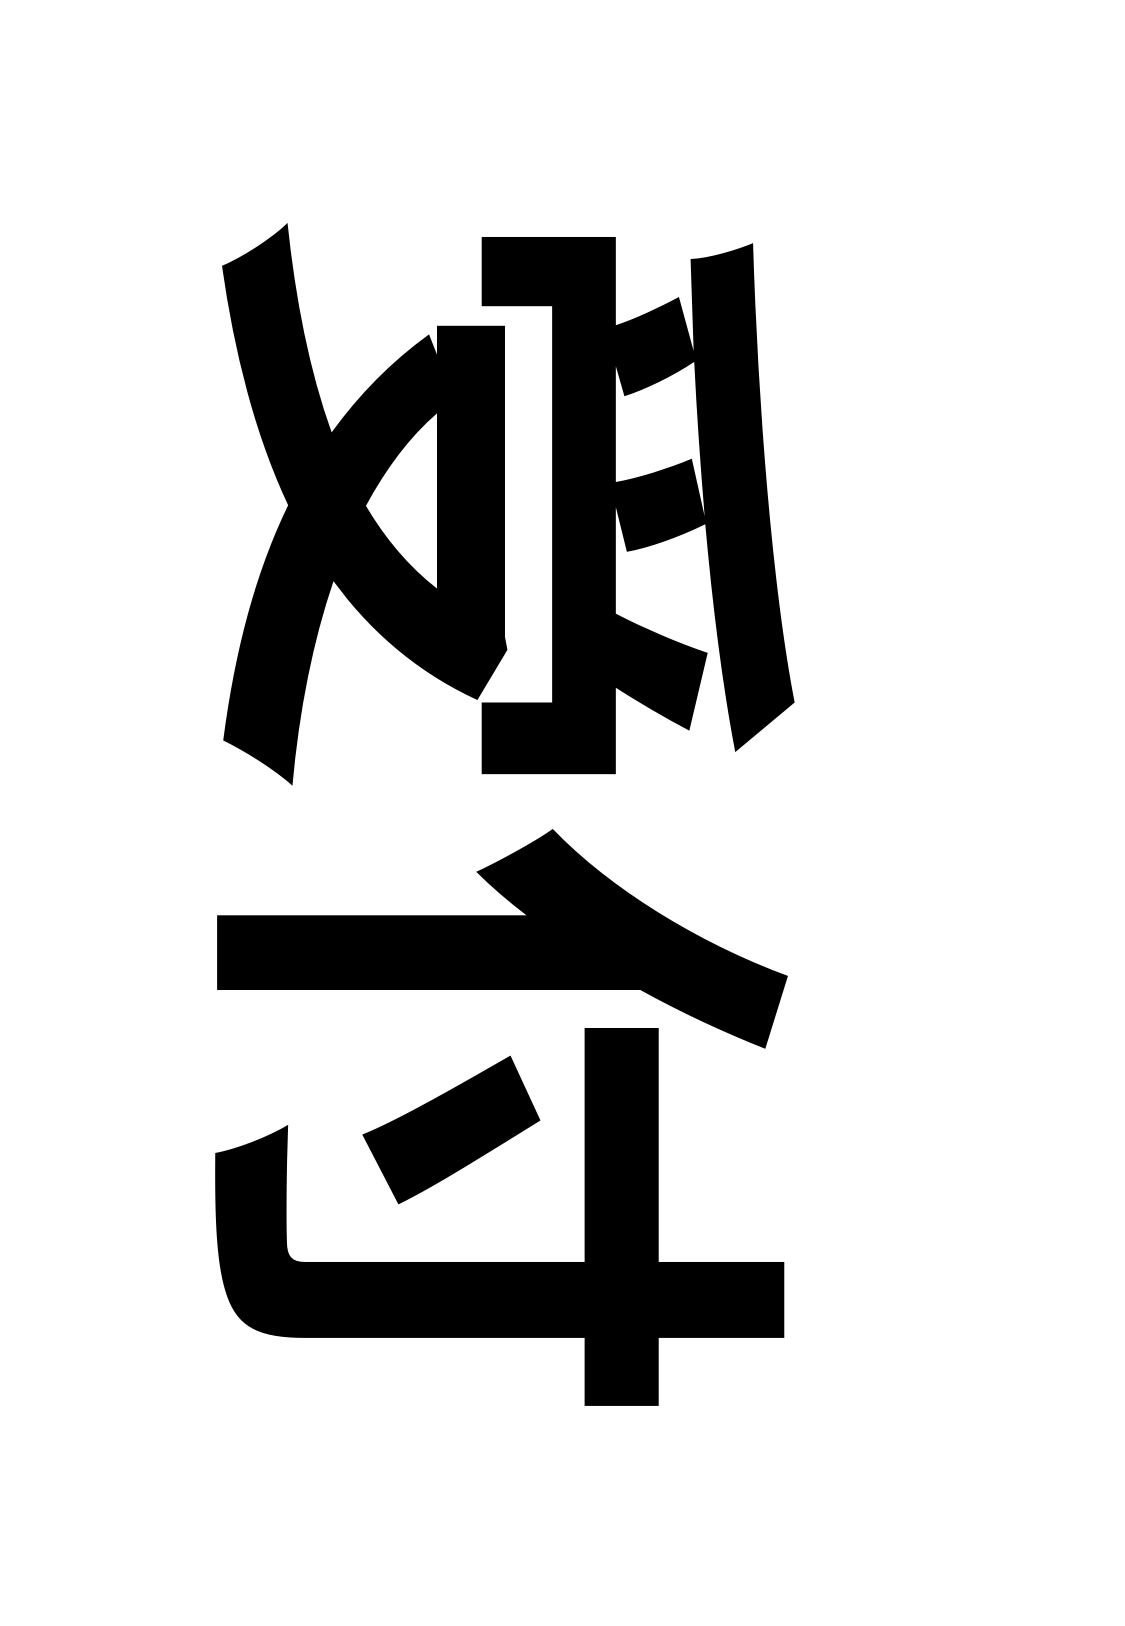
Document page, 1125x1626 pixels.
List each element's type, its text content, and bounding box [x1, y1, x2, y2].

text_box 受付 [145, 0, 888, 1625]
